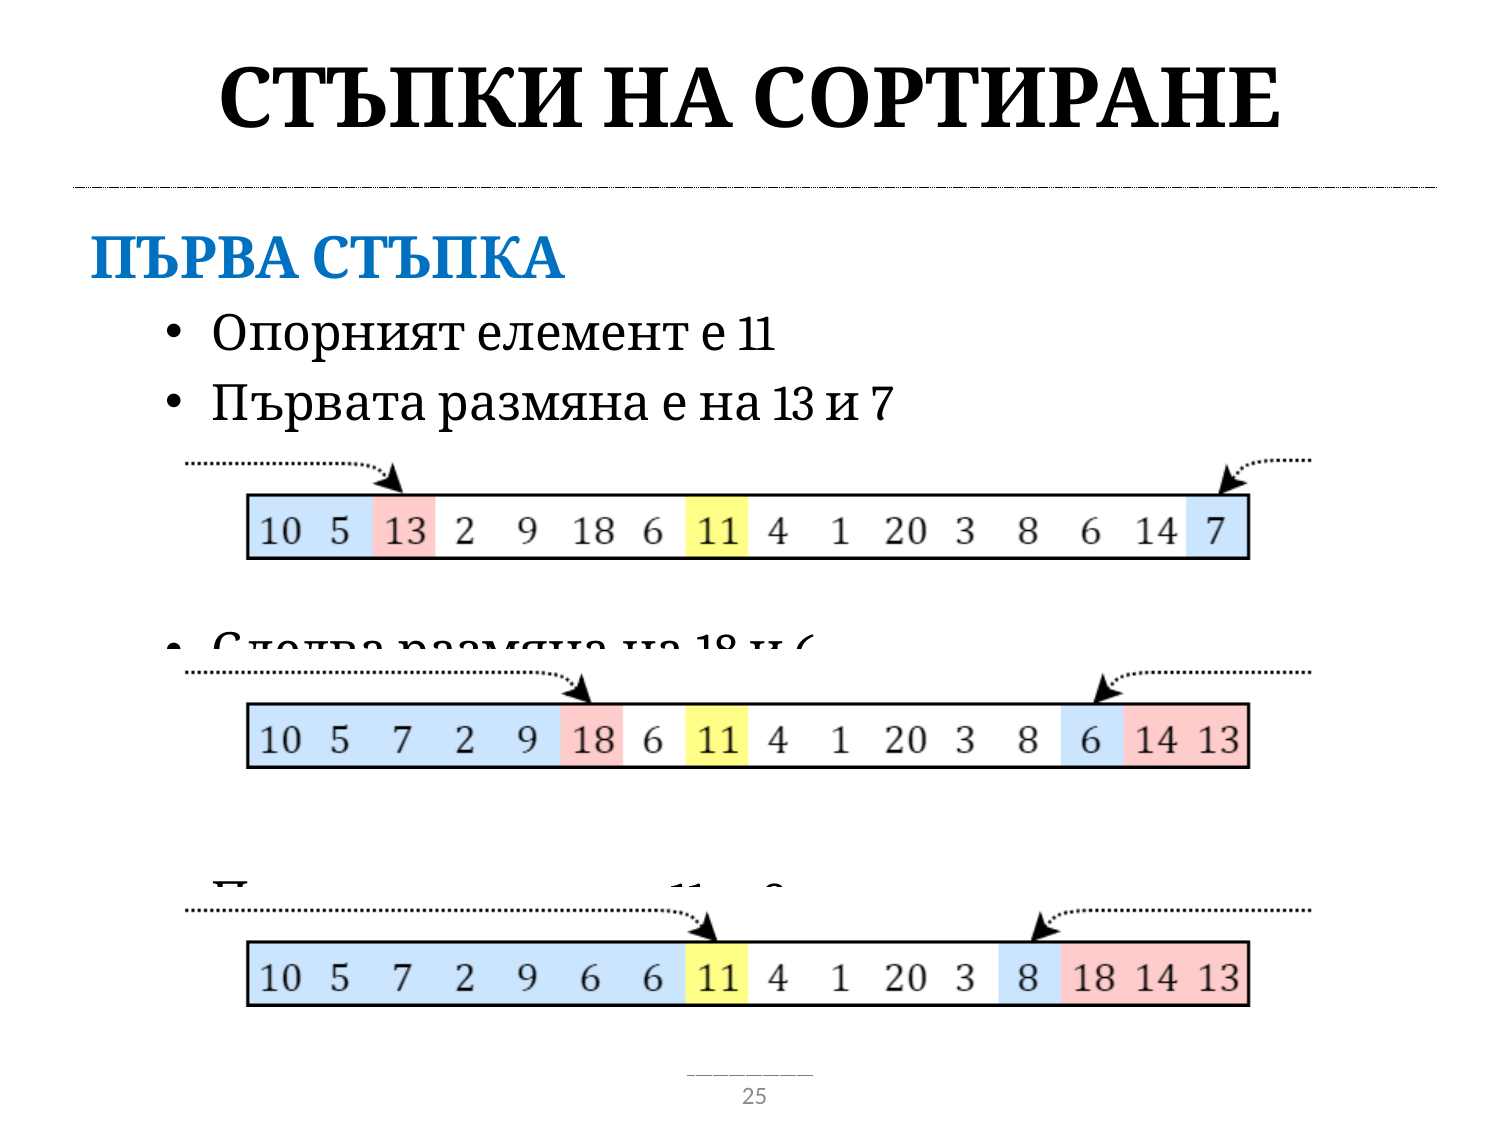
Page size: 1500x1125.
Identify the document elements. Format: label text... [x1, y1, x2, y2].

picture [162, 437, 1338, 560]
picture [162, 649, 1338, 769]
title Стъпки на сортиране [0, 0, 1500, 188]
picture [162, 887, 1338, 1007]
slide_number 25 [579, 1065, 930, 1125]
list Първа стъпка Опорният елемент е 11 Първата размяна е на 13 и 7 Следва размяна на 18 и 6 После размяна на 11 и 8 [75, 212, 1450, 1063]
